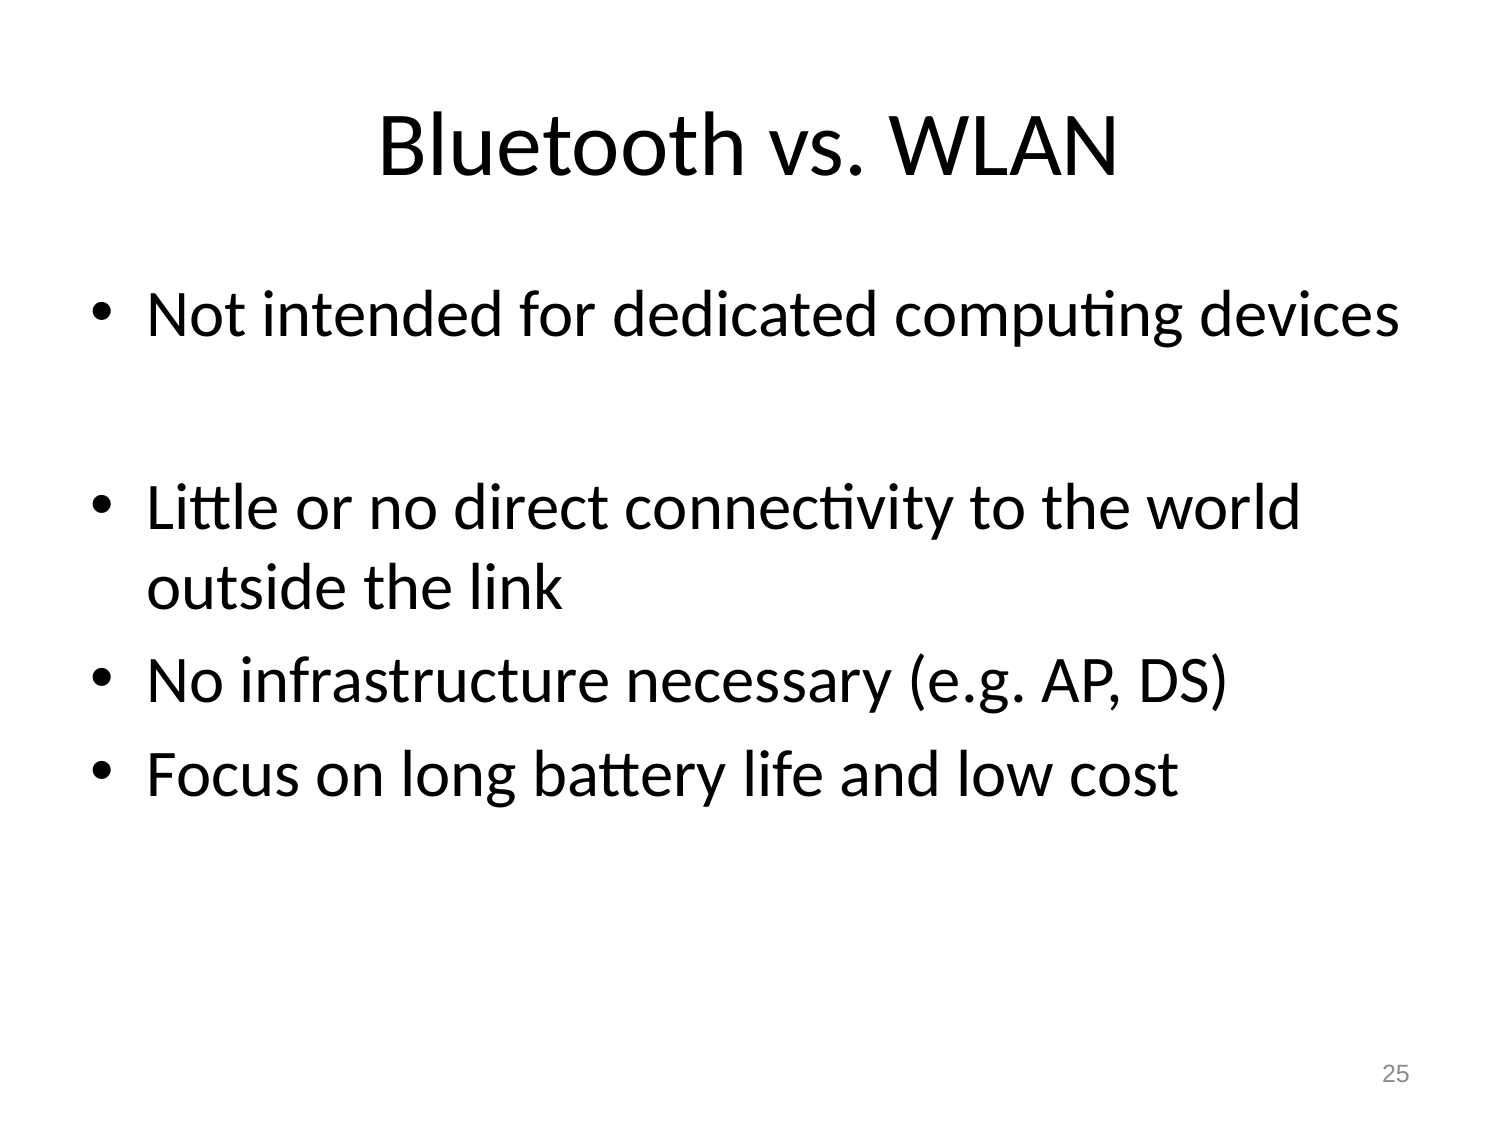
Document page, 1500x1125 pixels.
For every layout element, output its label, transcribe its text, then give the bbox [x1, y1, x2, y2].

title Bluetooth vs. WLAN [74, 44, 1426, 233]
list Not intended for dedicated computing devices Little or no direct connectivity to the world outside the link No infrastructure necessary (e.g. AP, DS) Focus on long battery life and low cost [74, 262, 1426, 1006]
slide_number 25 [1074, 1042, 1425, 1103]
